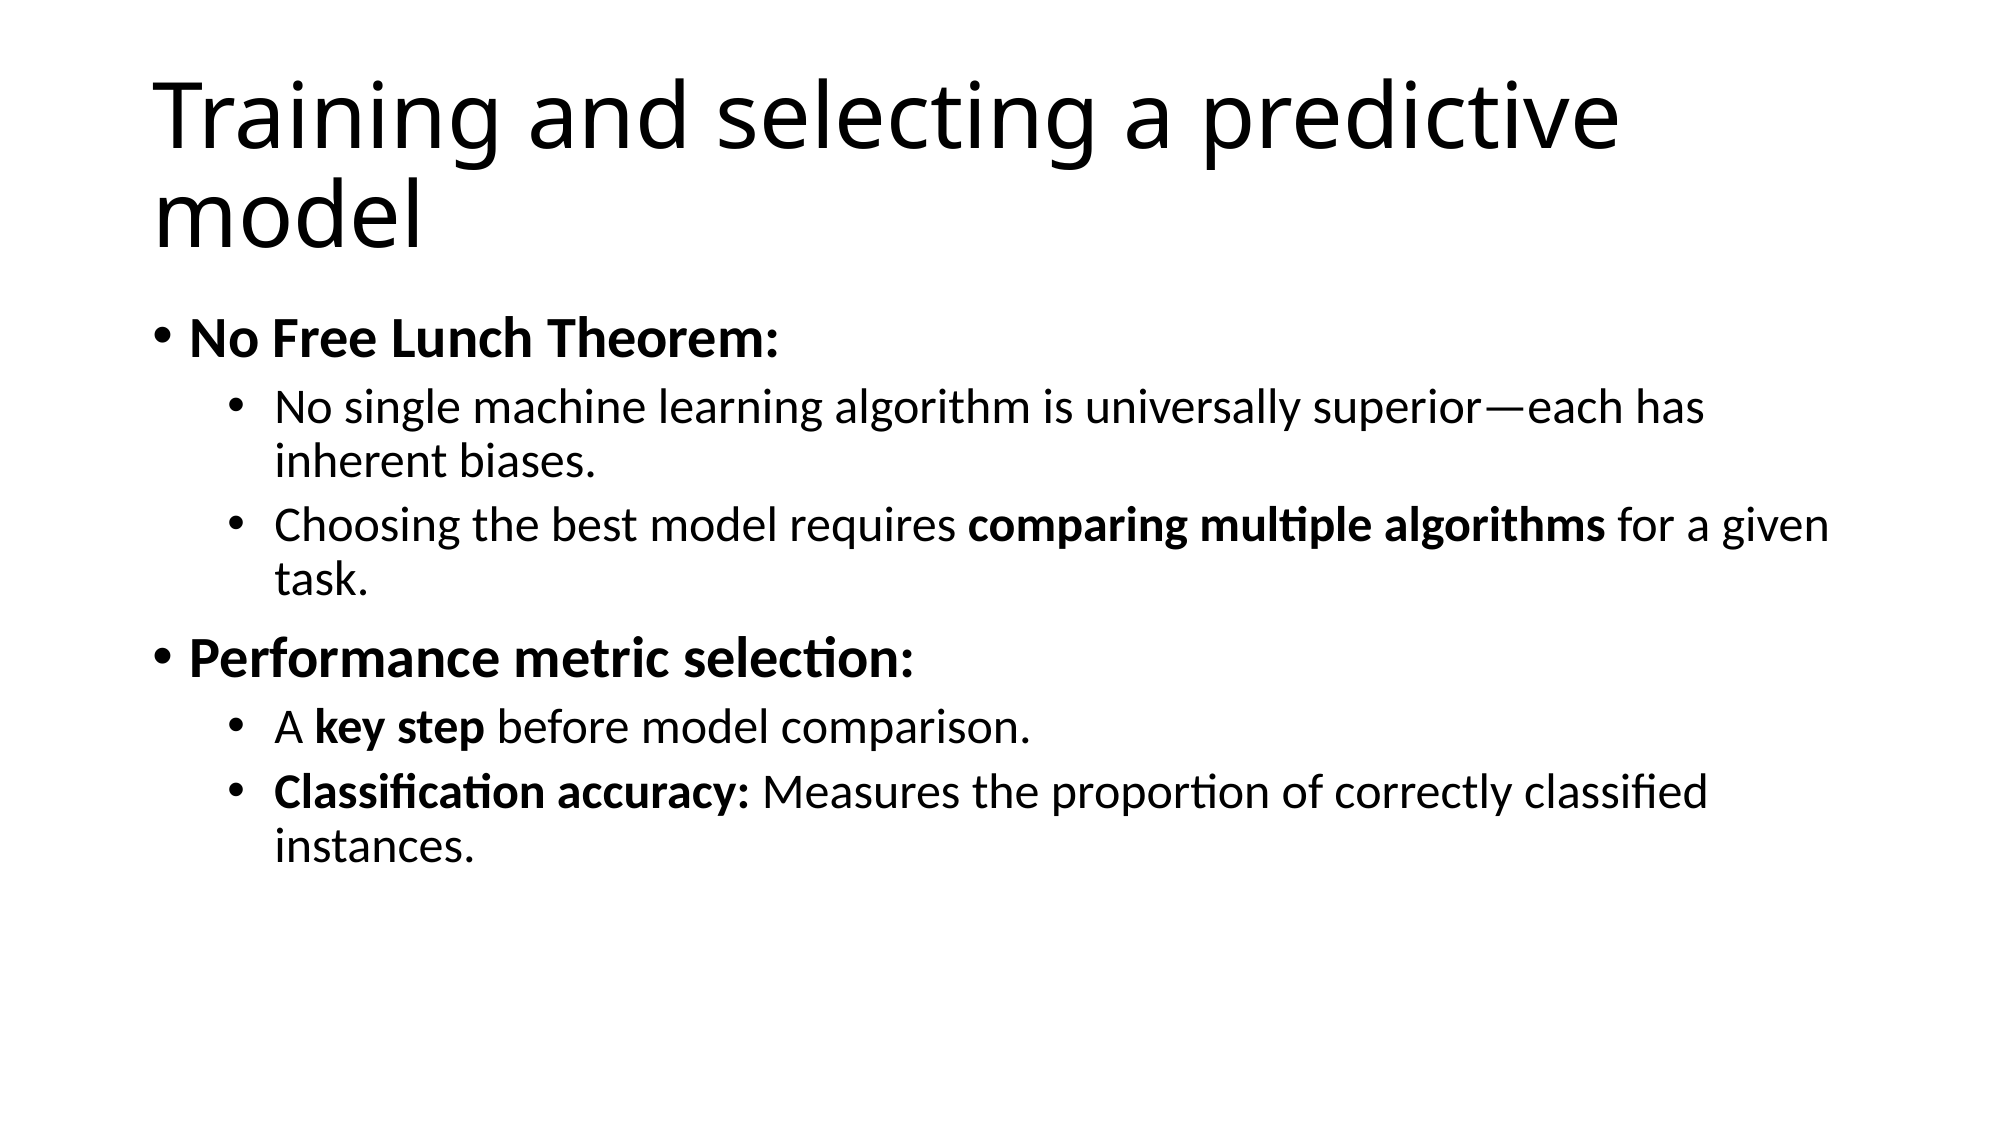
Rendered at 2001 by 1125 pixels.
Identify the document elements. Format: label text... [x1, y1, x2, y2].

title Training and selecting a predictive model [137, 59, 1863, 278]
list No Free Lunch Theorem: No single machine learning algorithm is universally superior—each has inherent biases. Choosing the best model requires comparing multiple algorithms for a given task. Performance metric selection: A key step before model comparison. Classification accuracy: Measures the proportion of correctly classified instances. [137, 299, 1863, 1014]
